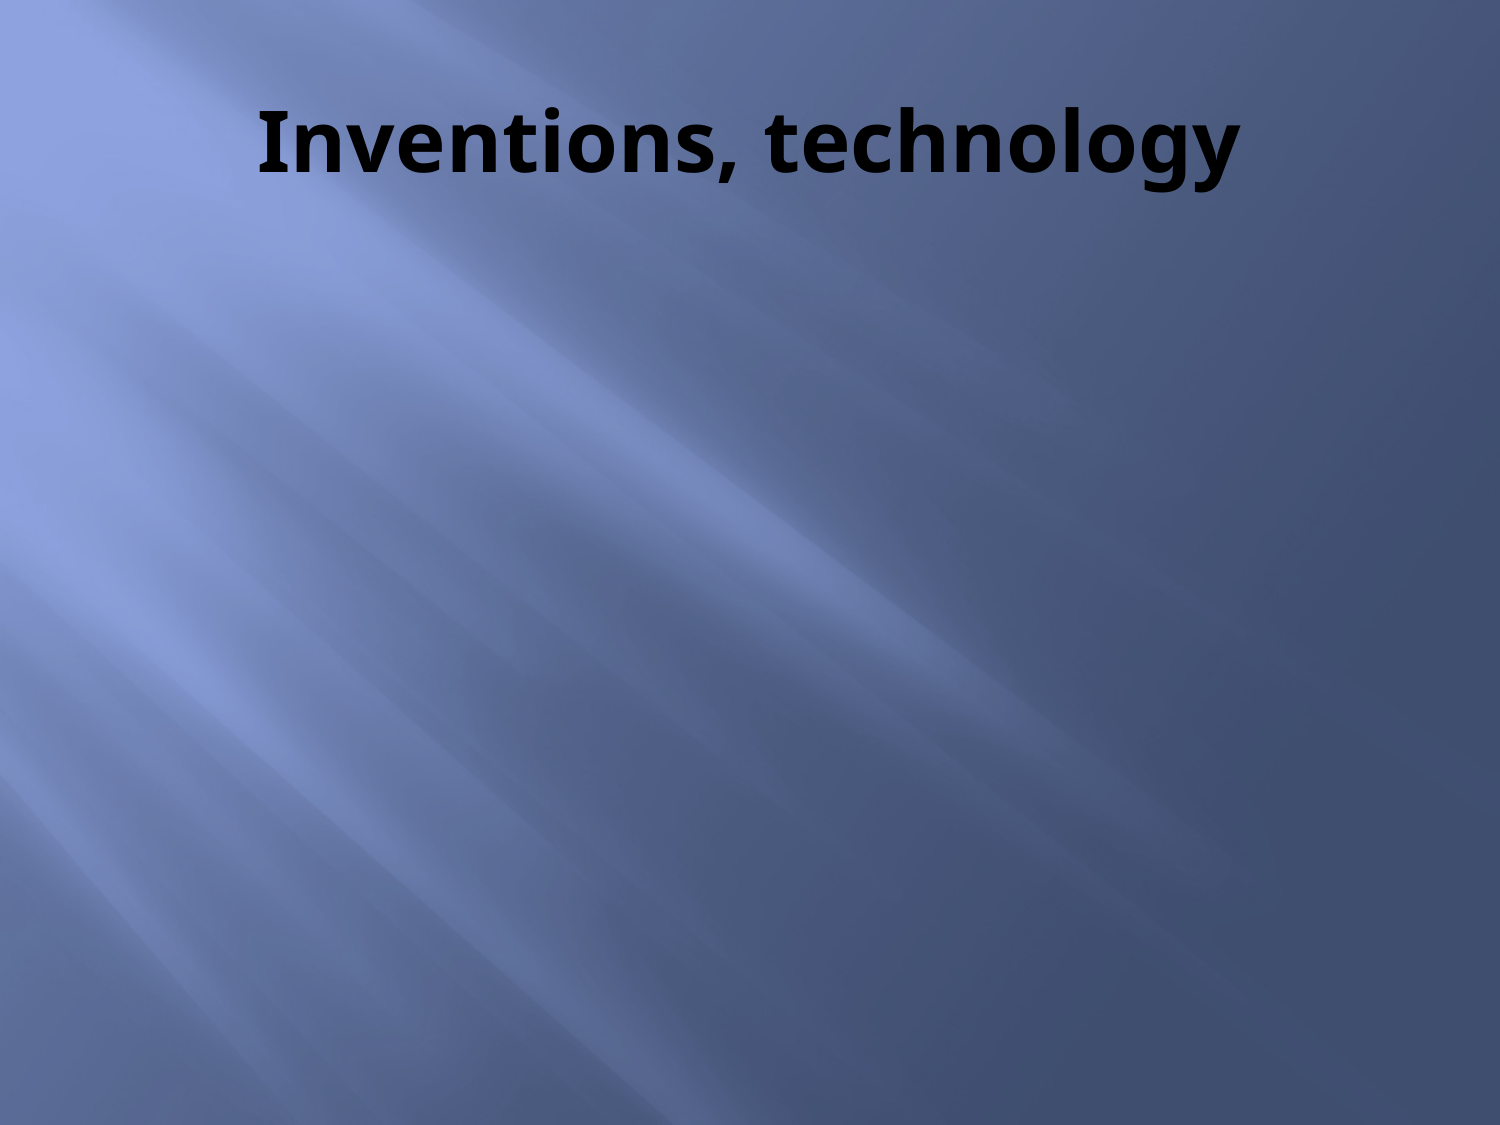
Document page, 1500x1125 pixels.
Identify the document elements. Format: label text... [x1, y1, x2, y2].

title Inventions, technology [75, 45, 1425, 233]
